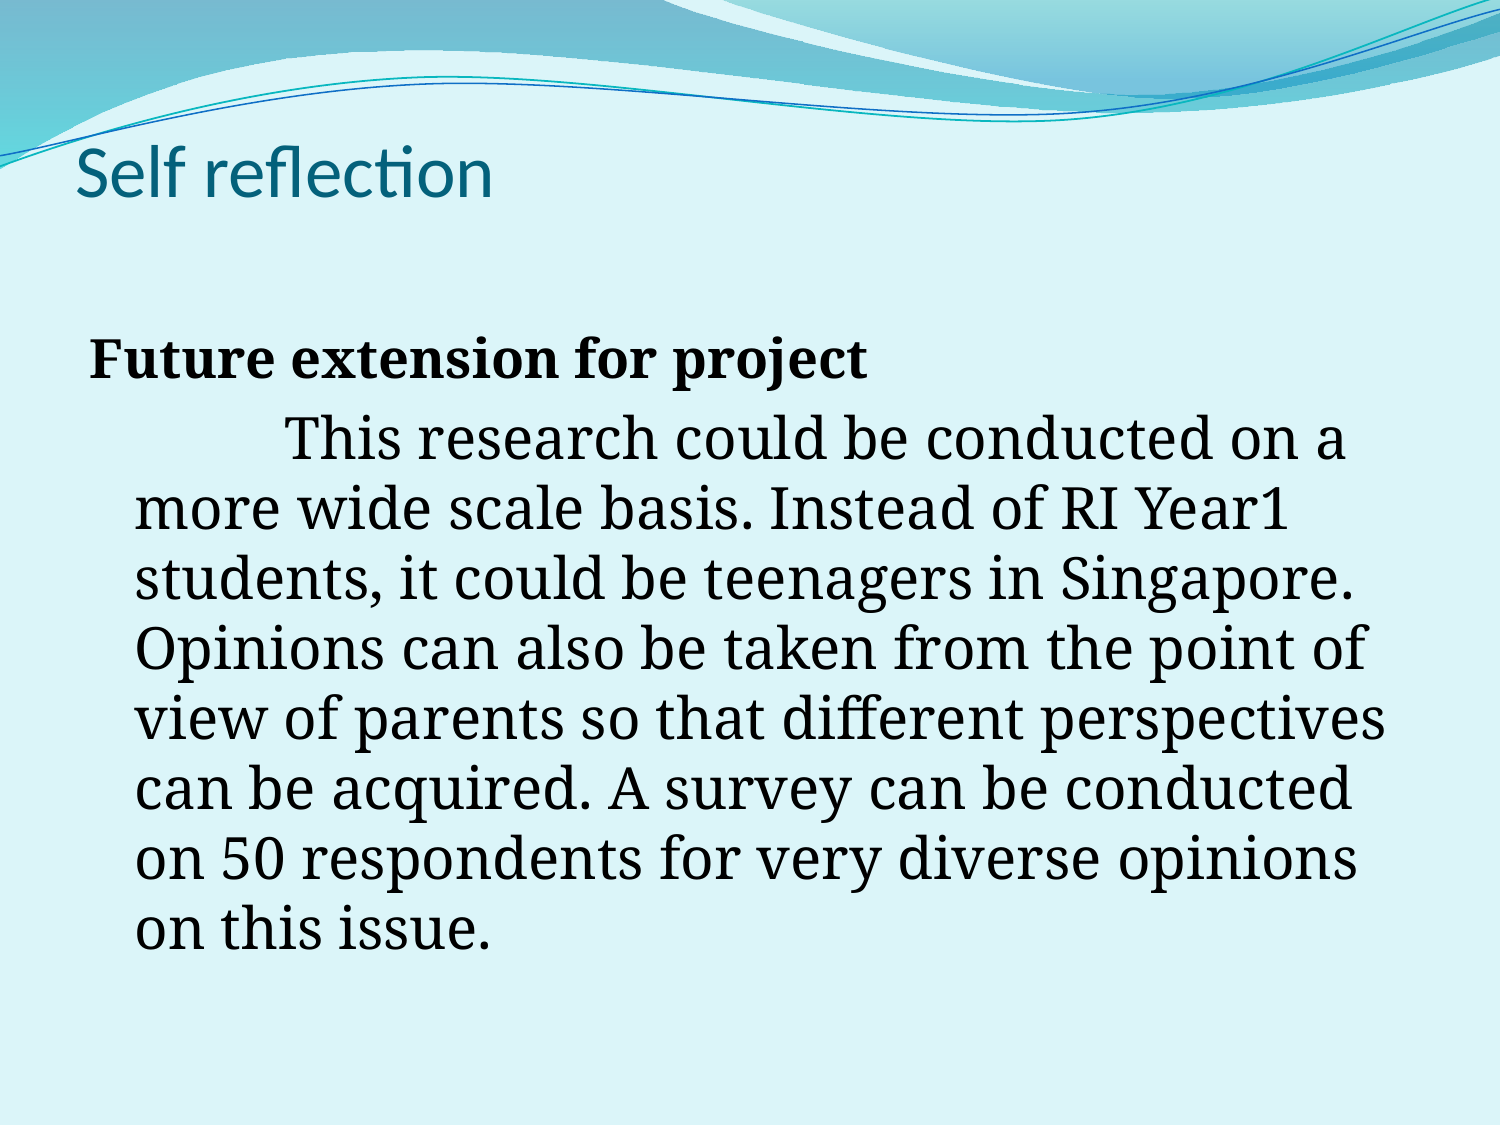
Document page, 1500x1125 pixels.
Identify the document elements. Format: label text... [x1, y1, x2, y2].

title Self reflection [75, 115, 1425, 303]
list Future extension for project This research could be conducted on a more wide scale basis. Instead of RI Year1 students, it could be teenagers in Singapore. Opinions can also be taken from the point of view of parents so that different perspectives can be acquired. A survey can be conducted on 50 respondents for very diverse opinions on this issue. [75, 317, 1425, 1038]
